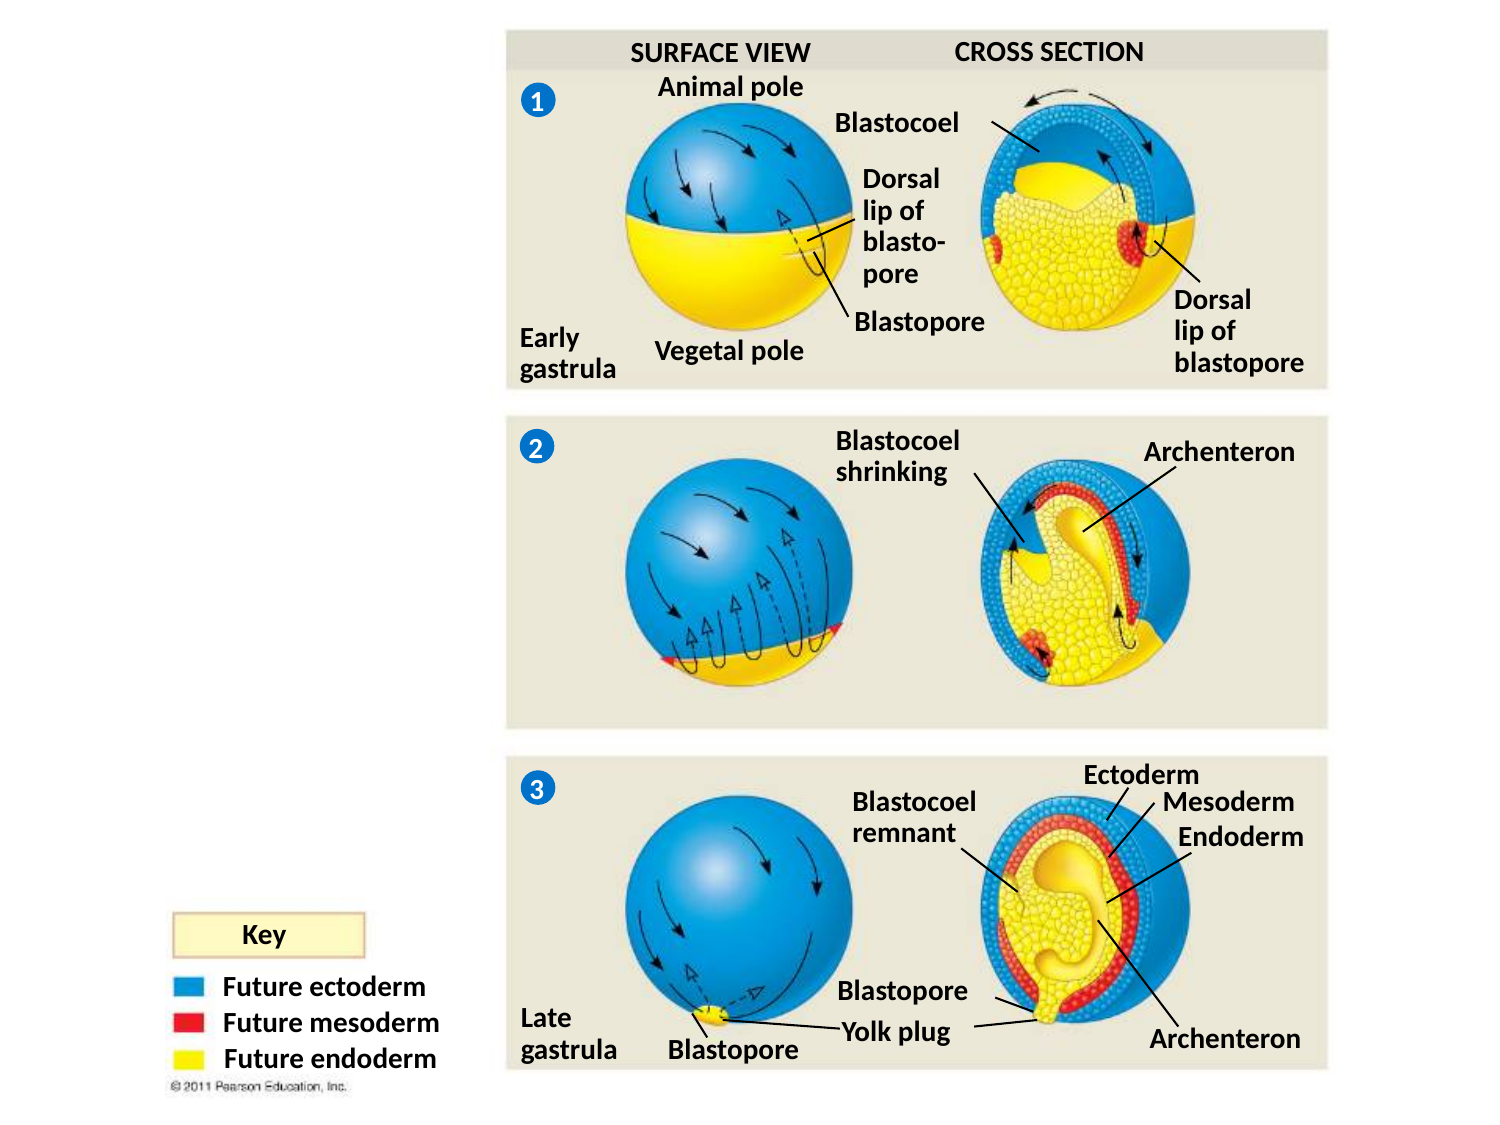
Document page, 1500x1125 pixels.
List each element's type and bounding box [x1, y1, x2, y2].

text_box [519, 428, 555, 467]
picture [165, 22, 1335, 1103]
text_box [520, 769, 556, 808]
text_box [520, 82, 556, 120]
